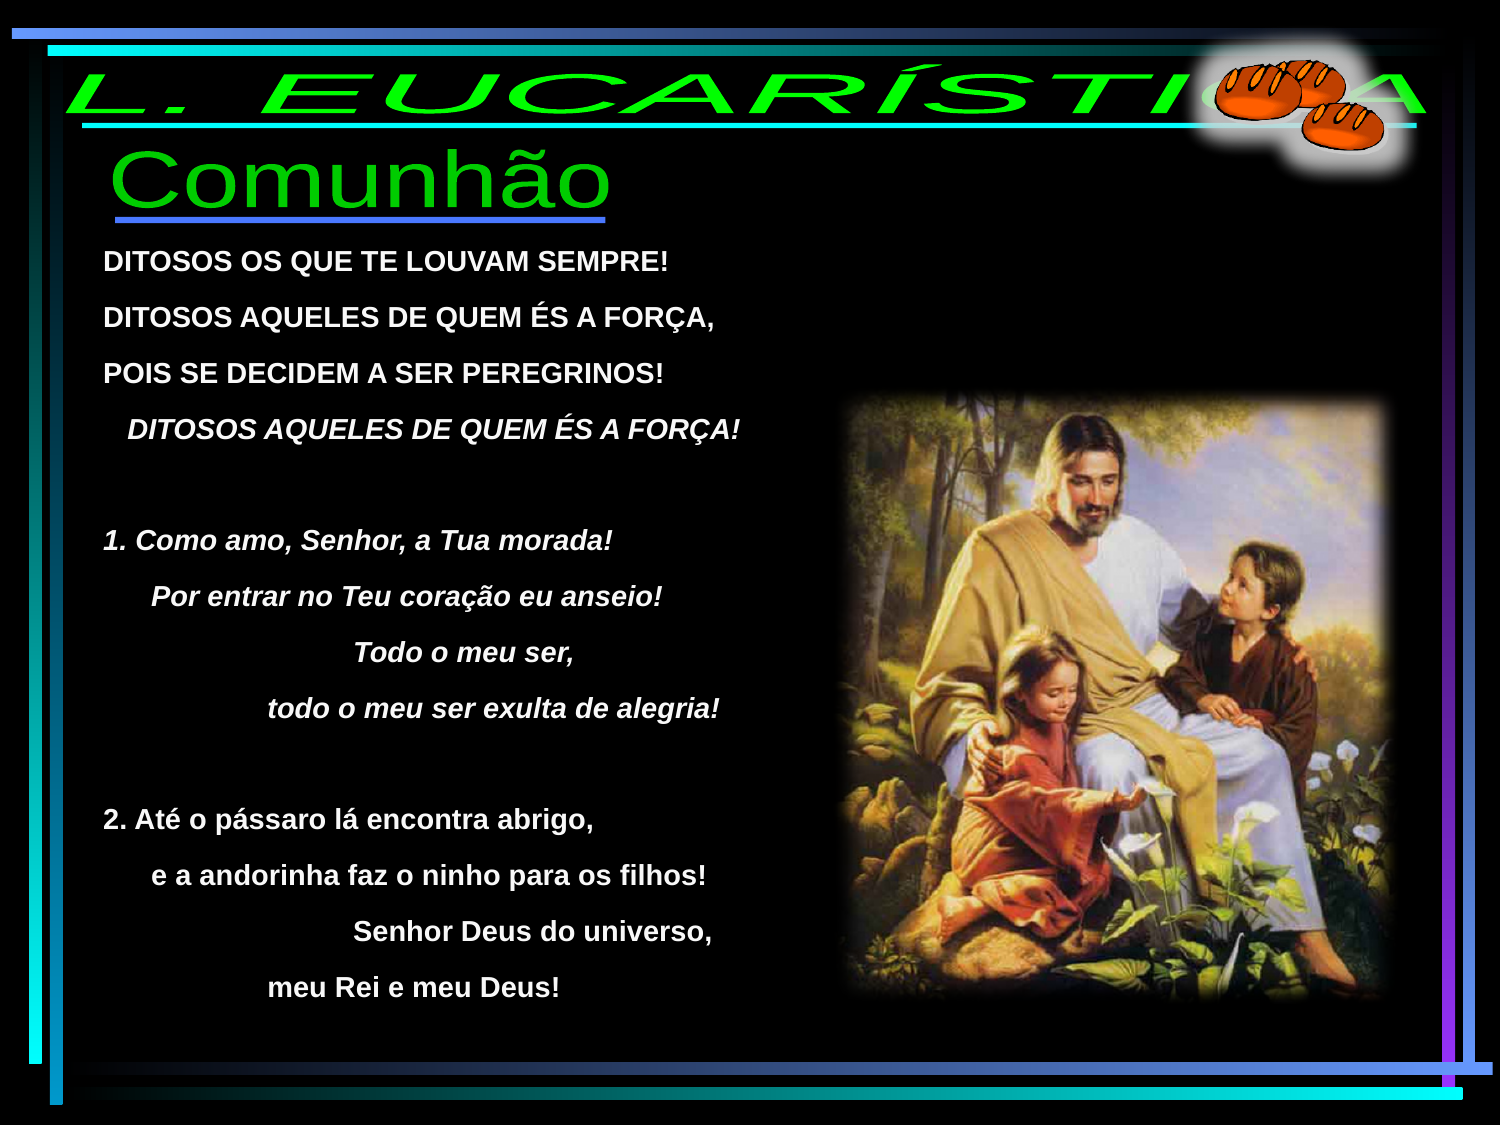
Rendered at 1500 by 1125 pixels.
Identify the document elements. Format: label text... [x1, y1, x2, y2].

picture [1191, 54, 1389, 162]
text_box DITOSOS OS QUE TE LOUVAM SEMPRE! DITOSOS AQUELES DE QUEM ÉS A FORÇA, POIS SE DECIDEM A SER PEREGRINOS! DITOSOS AQUELES DE QUEM ÉS A FORÇA! 1. Como amo, Senhor, a Tua morada! Por entrar no Teu coração eu anseio! Todo o meu ser, todo o meu ser exulta de alegria! 2. Até o pássaro lá encontra abrigo, e a andorinha faz o ninho para os filhos! Senhor Deus do universo, meu Rei e meu Deus! [88, 243, 1240, 1030]
picture [832, 385, 1400, 1005]
